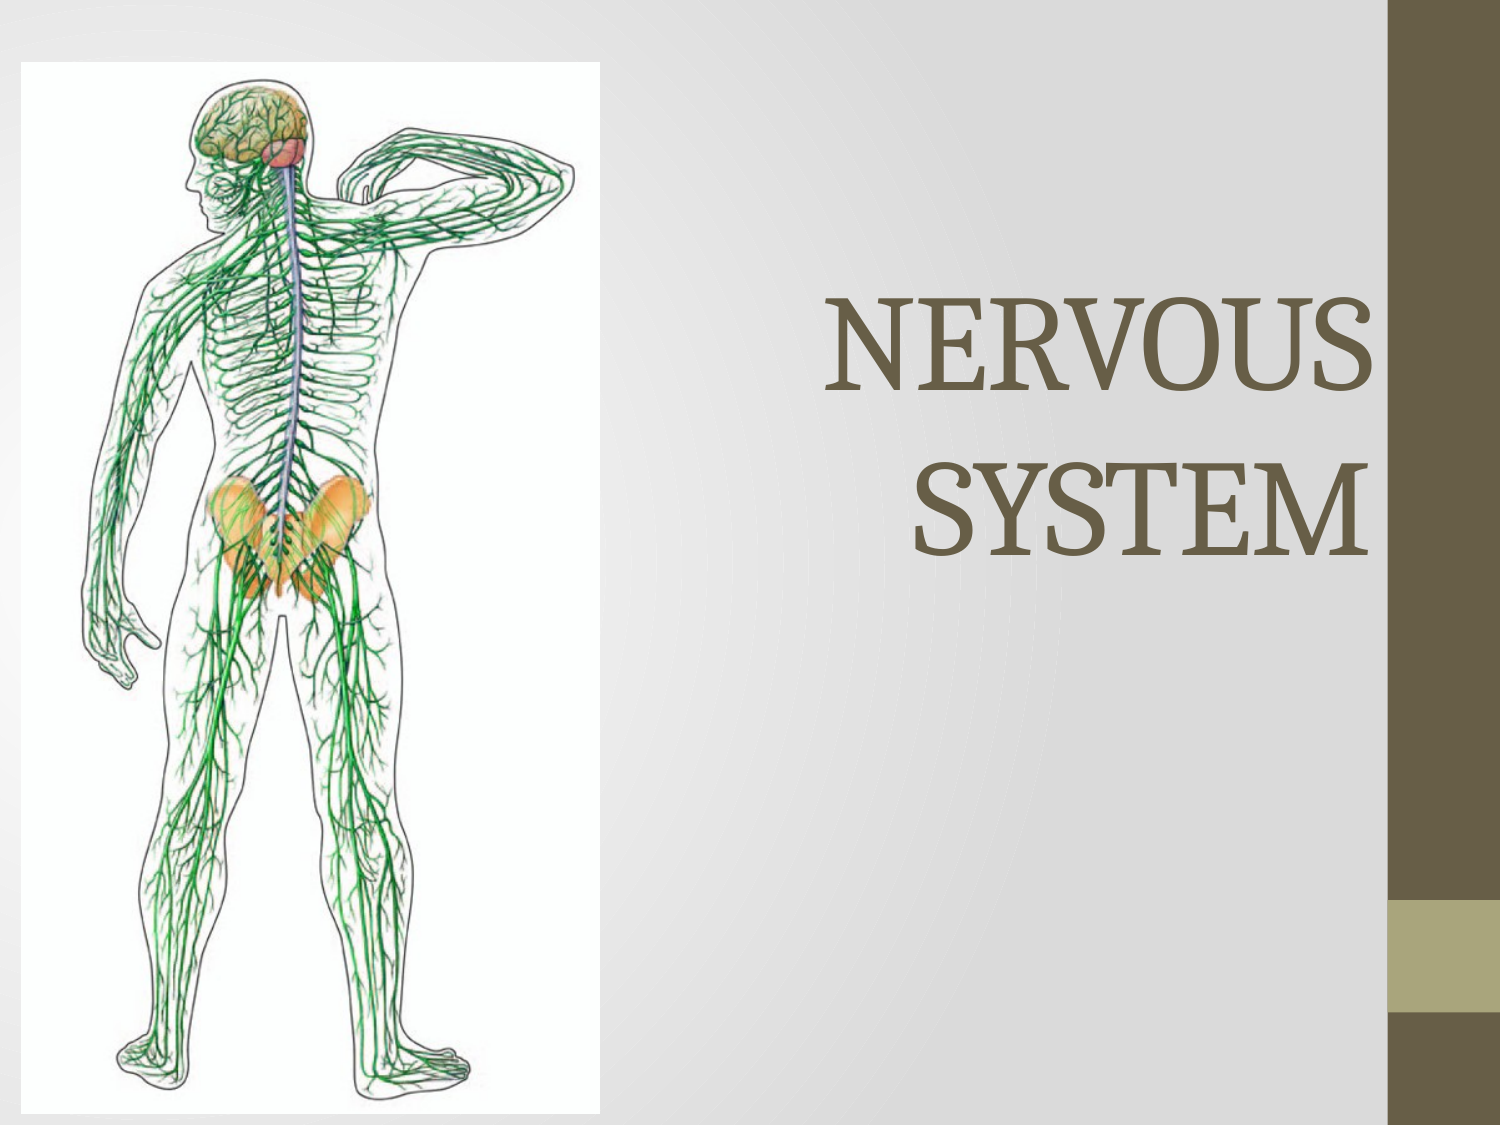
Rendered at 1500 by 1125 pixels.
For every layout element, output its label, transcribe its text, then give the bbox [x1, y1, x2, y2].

picture [20, 61, 601, 1115]
title NERVOUS SYSTEM [609, 62, 1388, 591]
